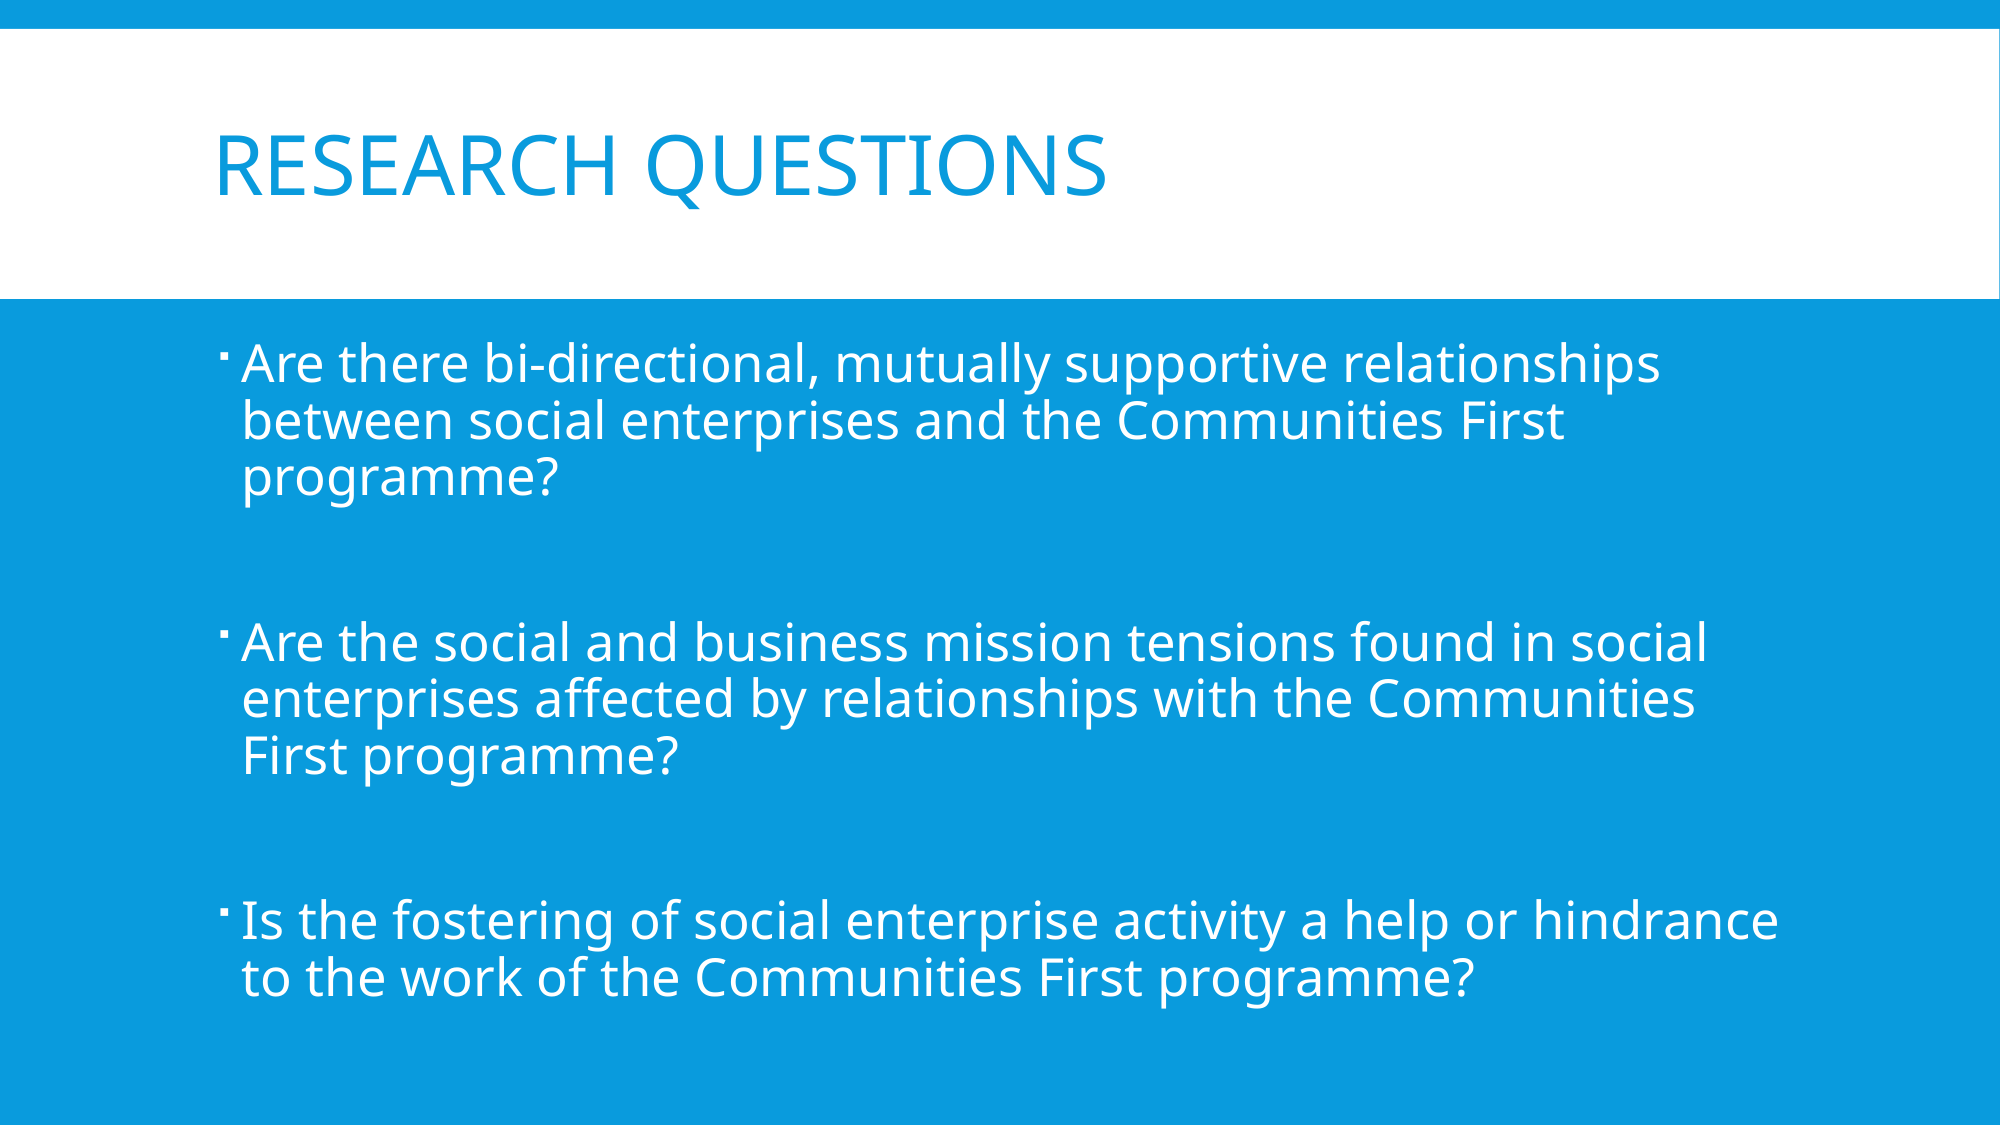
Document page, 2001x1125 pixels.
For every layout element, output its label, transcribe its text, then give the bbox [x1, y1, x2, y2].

title Research questions [197, 46, 1803, 295]
list Are there bi-directional, mutually supportive relationships between social enterprises and the Communities First programme? Are the social and business mission tensions found in social enterprises affected by relationships with the Communities First programme? Is the fostering of social enterprise activity a help or hindrance to the work of the Communities First programme? [197, 329, 1803, 1020]
